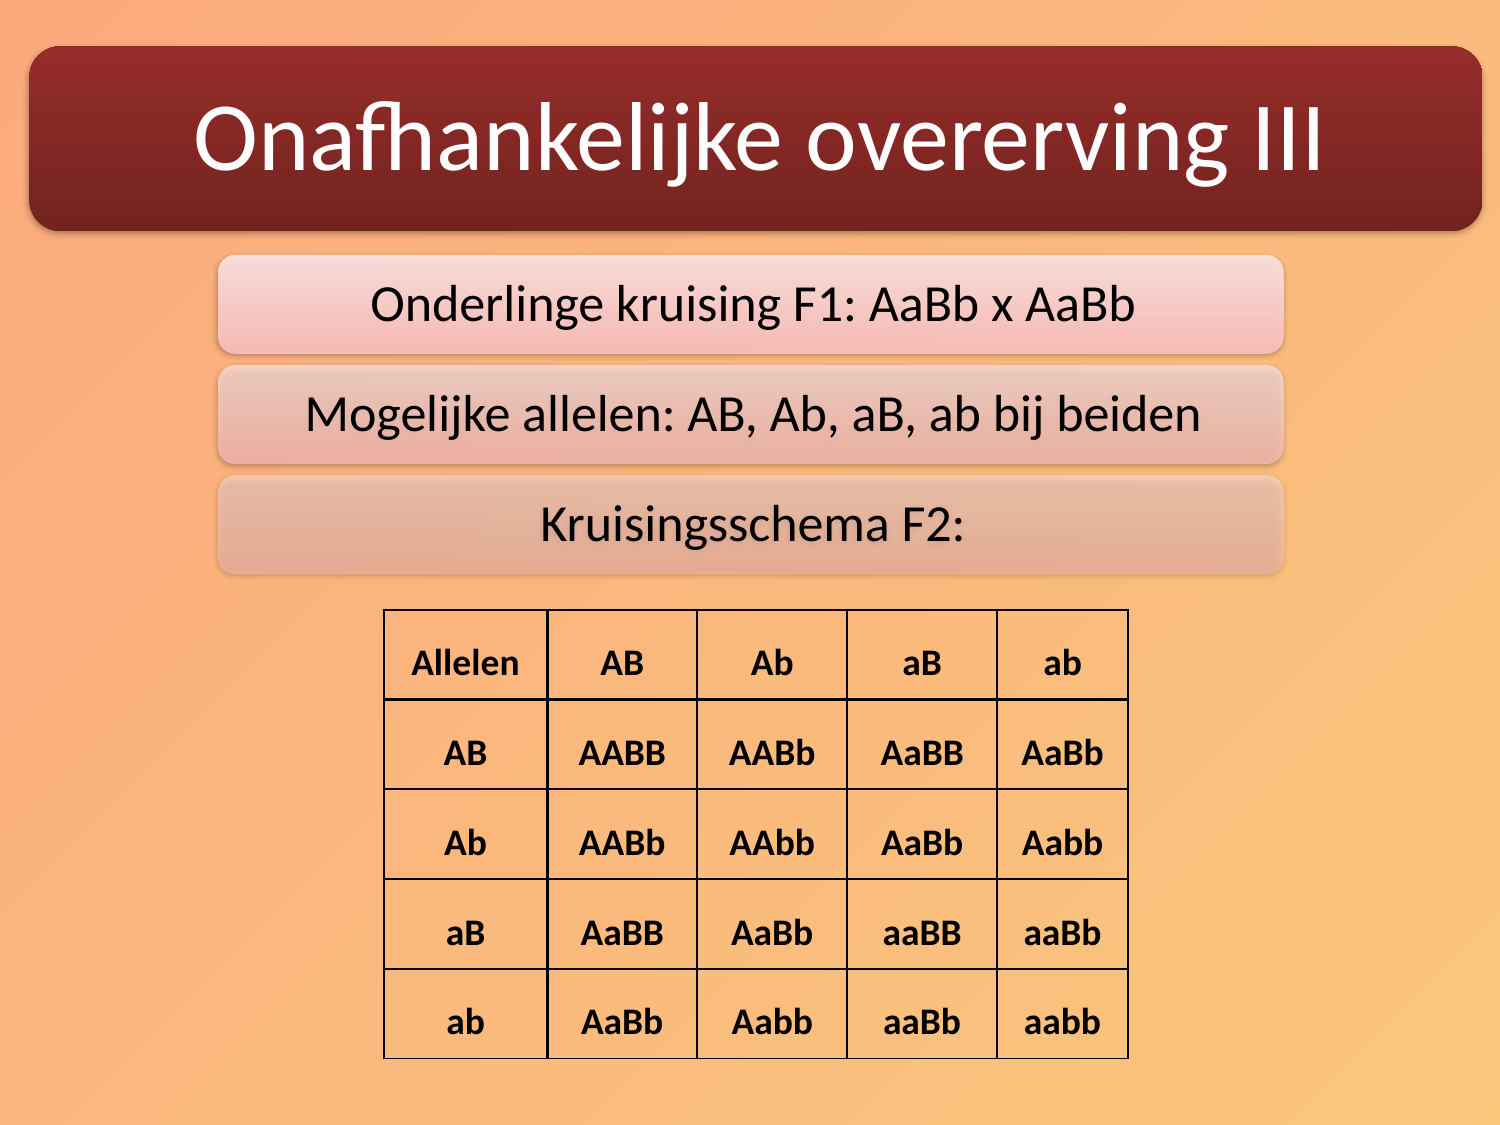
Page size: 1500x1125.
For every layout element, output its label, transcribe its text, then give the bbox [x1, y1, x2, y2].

table_cell Aabb [698, 970, 846, 1058]
table_cell aaBB [848, 880, 996, 968]
table_cell aabb [998, 970, 1127, 1058]
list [218, 255, 1284, 575]
table_cell AABb [698, 701, 846, 788]
table_cell AaBB [549, 880, 696, 968]
table_cell AB [385, 701, 546, 788]
table_cell AaBb [698, 880, 846, 968]
table_cell aB [385, 880, 546, 968]
table_cell aaBb [998, 880, 1127, 968]
table_header Ab [698, 611, 846, 698]
table_cell aaBb [848, 970, 996, 1058]
table_header ab [998, 611, 1127, 698]
table_cell ab [385, 970, 546, 1058]
table_cell Aabb [998, 790, 1127, 878]
table_header AB [549, 611, 696, 698]
table_cell AaBb [848, 790, 996, 878]
table_cell Ab [385, 790, 546, 878]
table_header aB [848, 611, 996, 698]
table_cell AABb [549, 790, 696, 878]
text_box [29, 44, 1483, 233]
table_cell AaBb [549, 970, 696, 1058]
table_header Allelen [385, 611, 546, 698]
table_cell AaBb [998, 701, 1127, 788]
table_cell AABB [549, 701, 696, 788]
table_cell AAbb [698, 790, 846, 878]
table_cell AaBB [848, 701, 996, 788]
